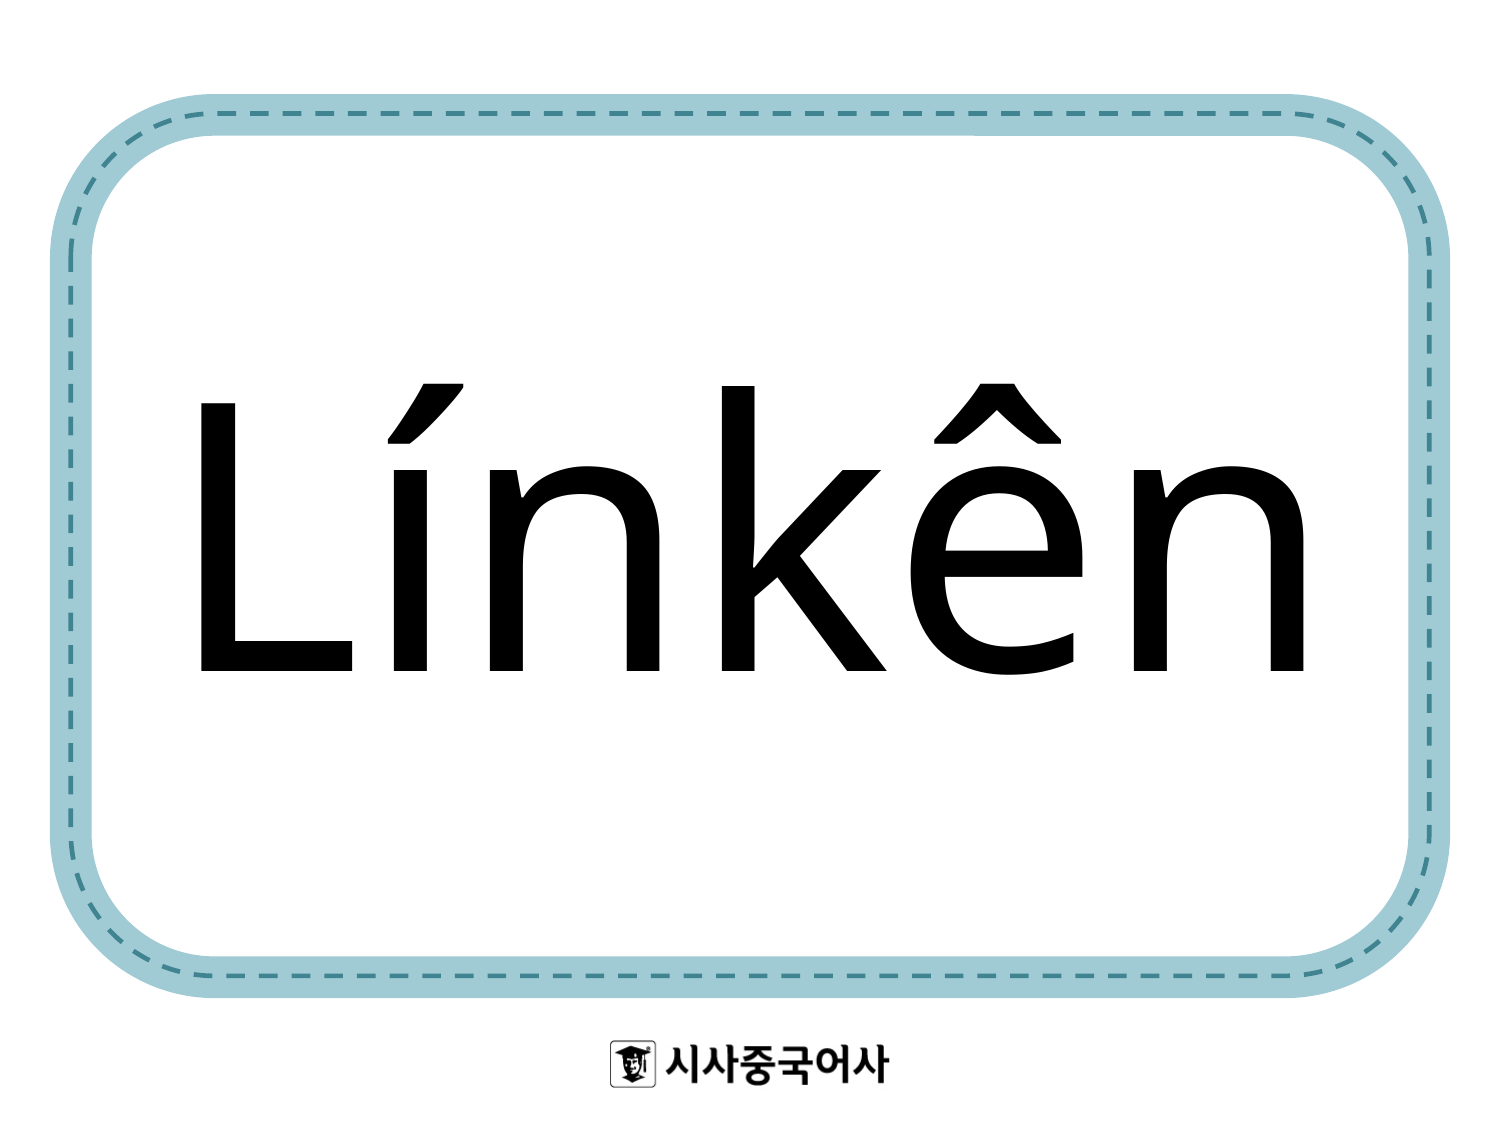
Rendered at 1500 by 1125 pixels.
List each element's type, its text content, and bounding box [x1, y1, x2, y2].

text_box Línkên [145, 189, 1354, 853]
picture [602, 1034, 898, 1094]
